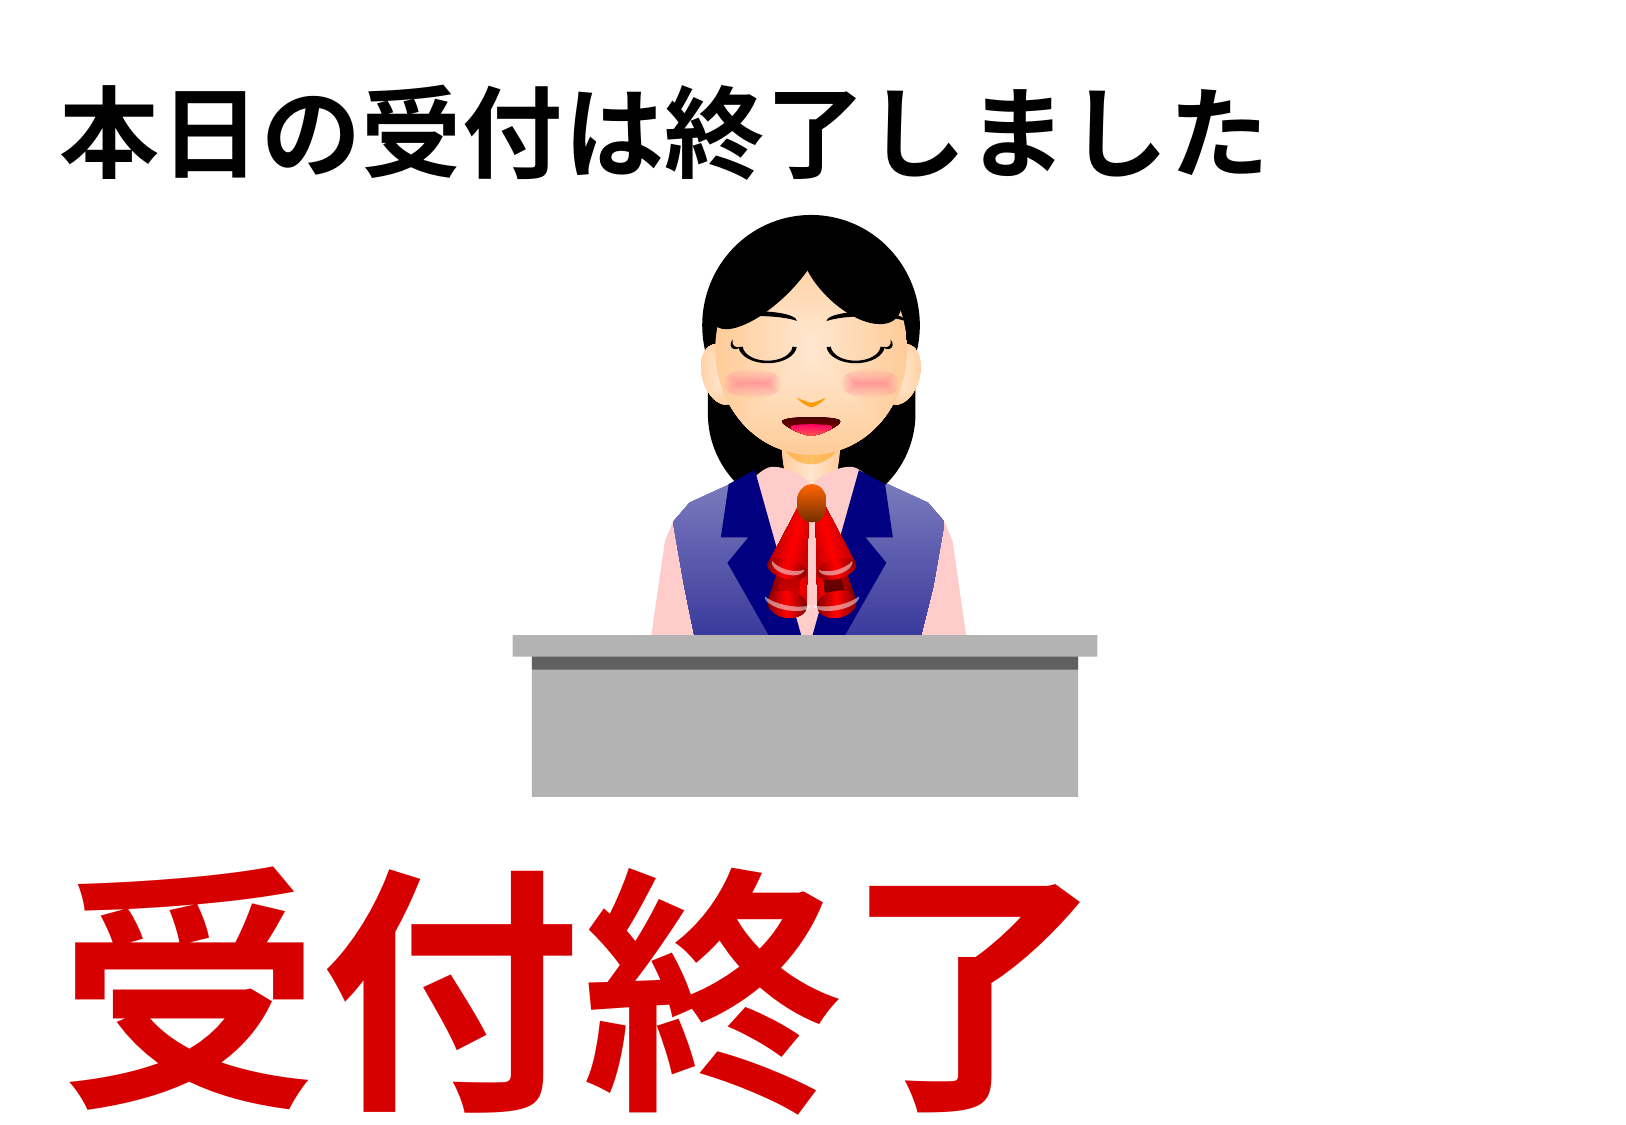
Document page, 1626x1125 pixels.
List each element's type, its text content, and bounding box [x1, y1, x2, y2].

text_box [512, 214, 1098, 798]
text_box 受付終了 [44, 822, 1588, 1125]
text_box 本日の受付は終了しました [44, 62, 1588, 198]
